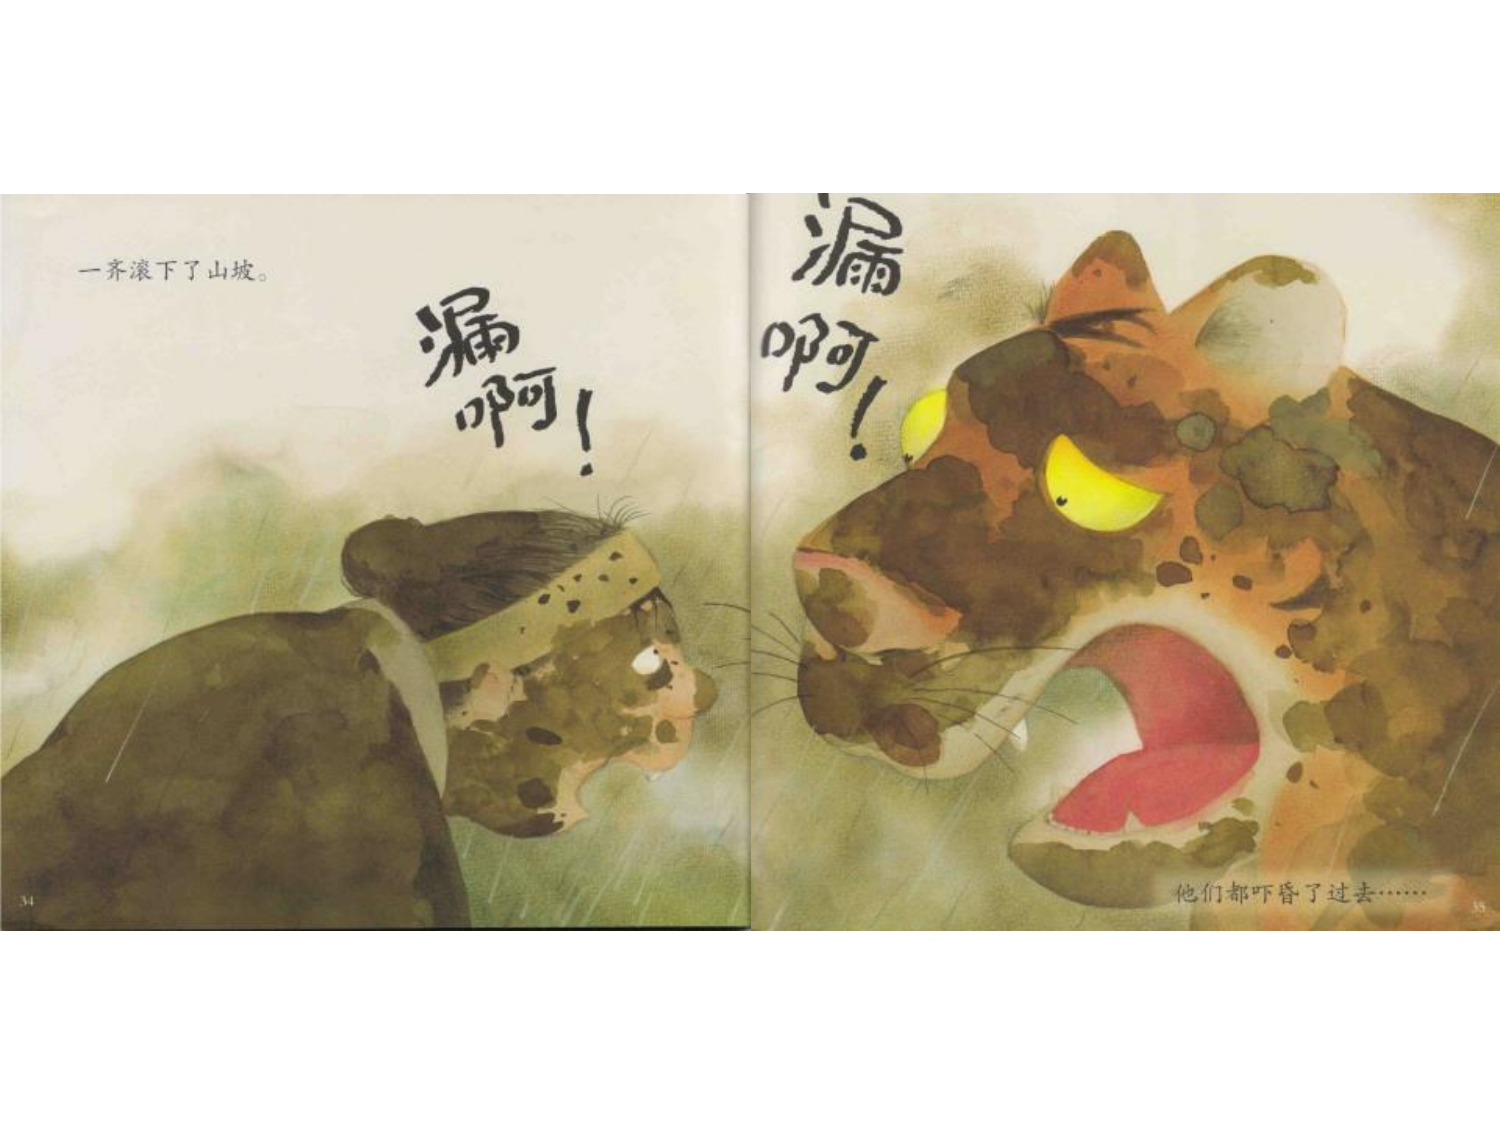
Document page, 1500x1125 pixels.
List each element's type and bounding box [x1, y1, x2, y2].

picture [0, 193, 1500, 931]
